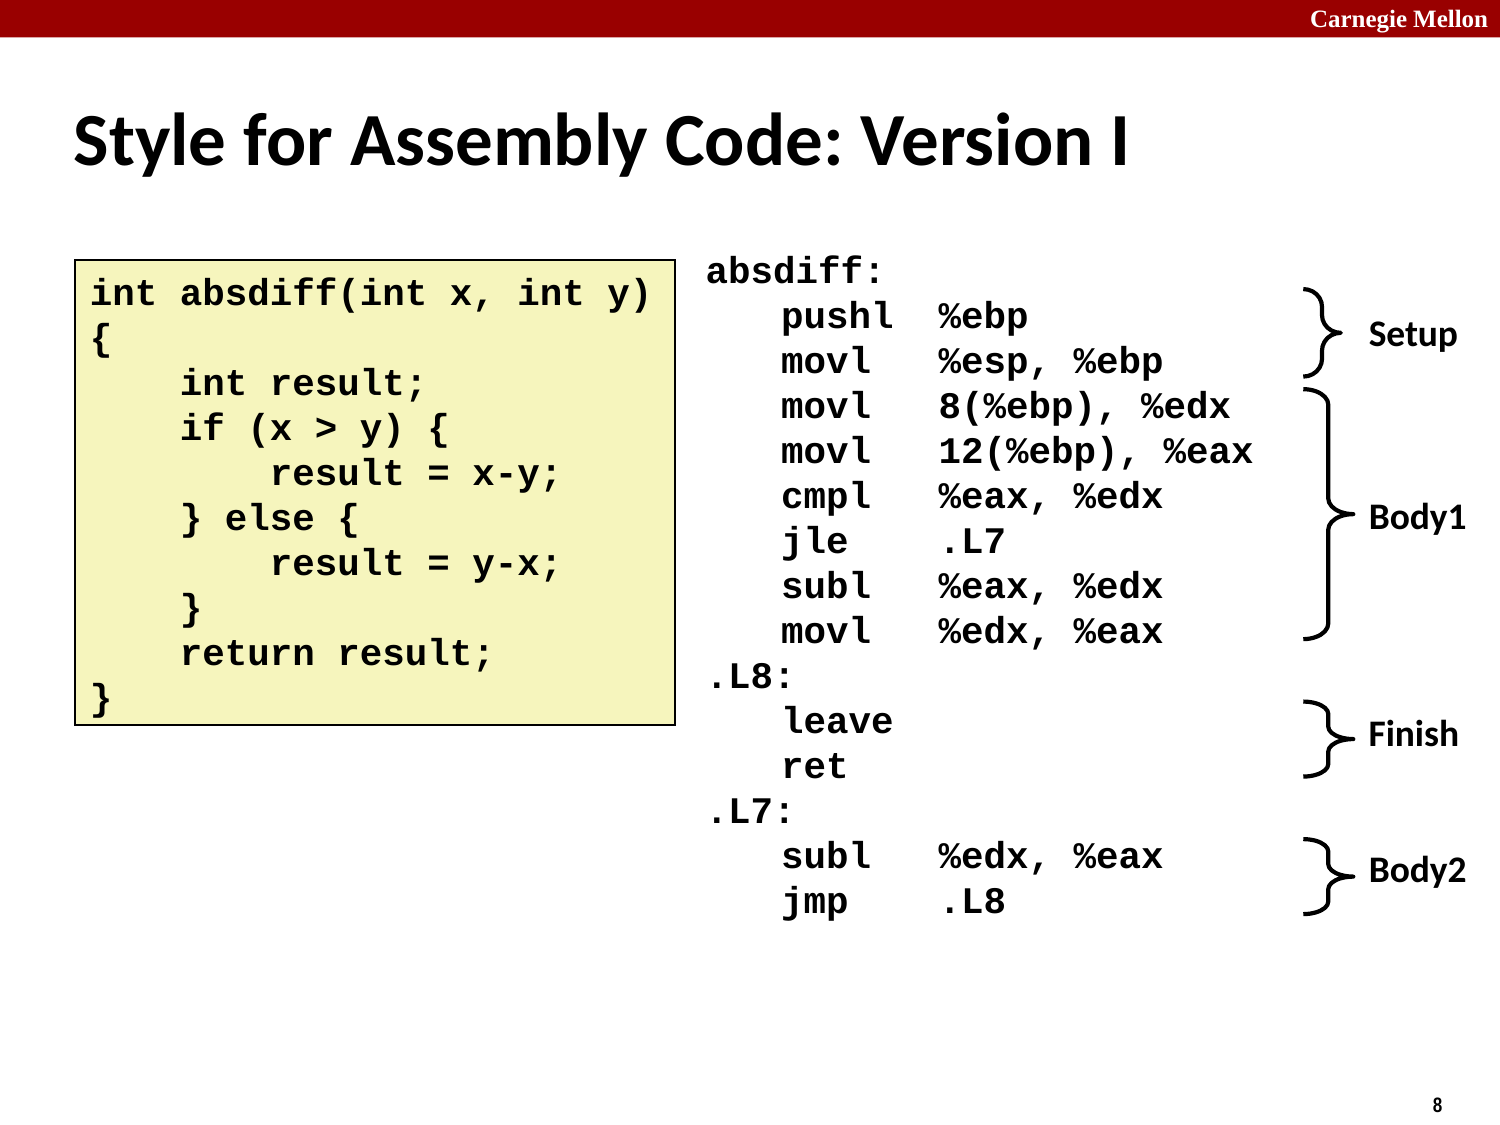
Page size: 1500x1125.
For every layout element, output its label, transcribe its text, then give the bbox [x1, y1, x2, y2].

text_box Body1 [1354, 484, 1482, 544]
title Style for Assembly Code: Version I [58, 72, 1305, 199]
text_box Setup [1354, 301, 1473, 362]
text_box [1303, 289, 1341, 377]
text_box [1303, 389, 1354, 640]
text_box Finish [1353, 701, 1475, 762]
text_box [1303, 839, 1354, 915]
text_box [1303, 701, 1353, 777]
text_box Body2 [1354, 837, 1482, 897]
text_box absdiff: pushl %ebp movl %esp, %ebp movl 8(%ebp), %edx movl 12(%ebp), %eax cmpl %eax, %edx jle .L7 subl %eax, %edx movl %edx, %eax .L8: leave ret .L7: subl %edx, %eax jmp .L8 [690, 239, 1500, 929]
text_box int absdiff(int x, int y) { int result; if (x > y) { result = x-y; } else { result = y-x; } return result; } [74, 260, 675, 725]
